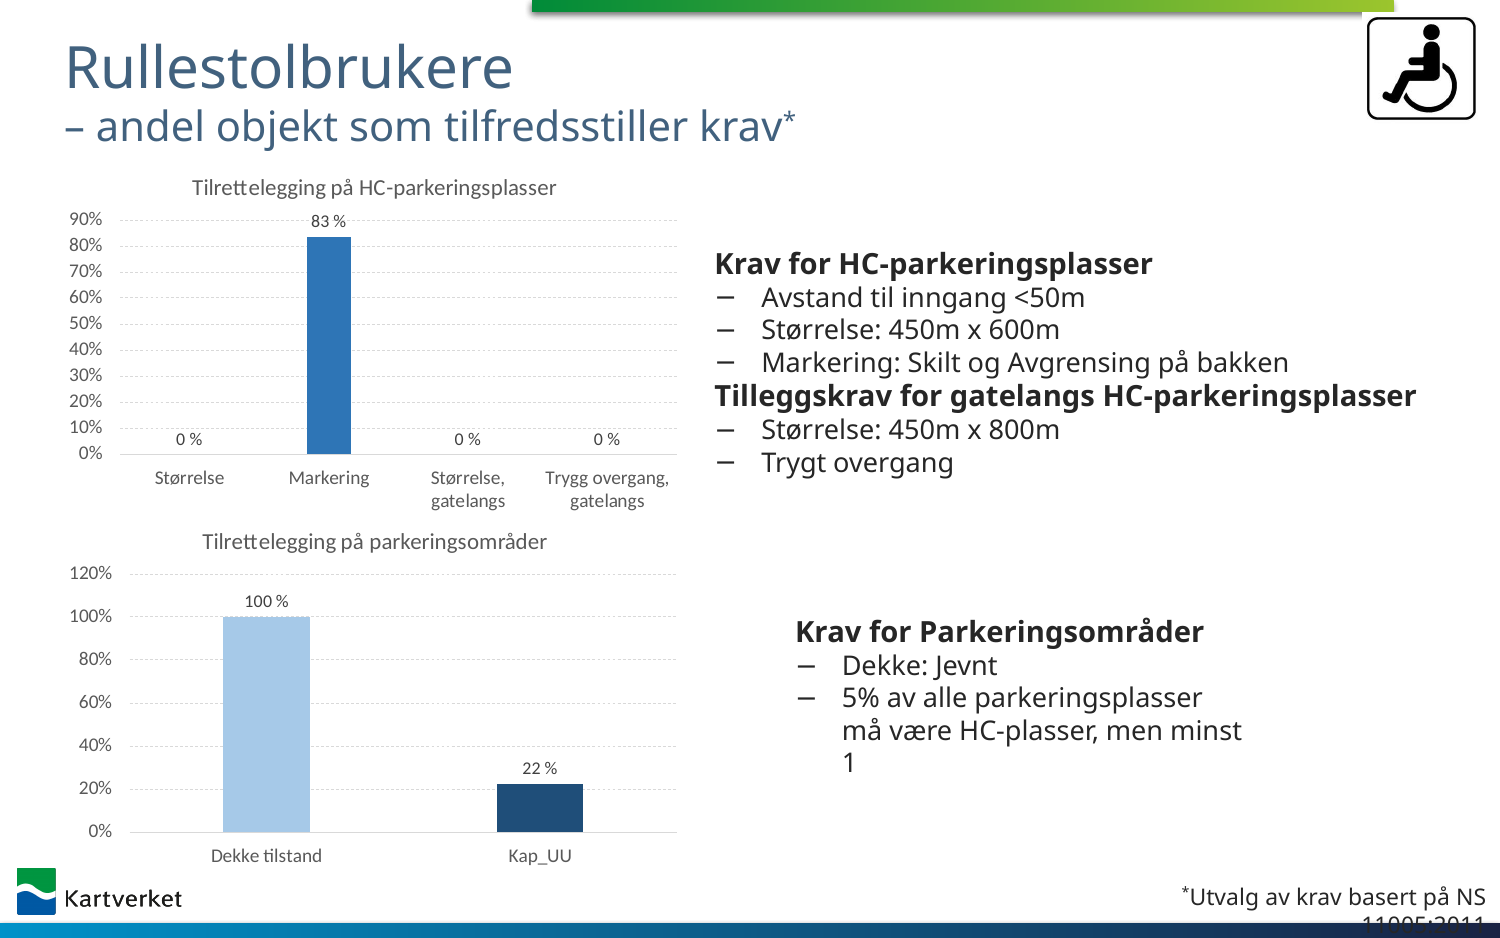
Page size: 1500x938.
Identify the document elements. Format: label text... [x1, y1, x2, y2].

picture [62, 166, 688, 519]
text_box Krav for HC-parkeringsplasser Avstand til inngang <50m Størrelse: 450m x 600m Markering: Skilt og Avgrensing på bakken Tilleggskrav for gatelangs HC-parkeringsplasser Størrelse: 450m x 800m Trygt overgang [699, 237, 1433, 485]
picture [62, 520, 688, 874]
picture [1362, 12, 1481, 126]
text_box *Utvalg av krav basert på NS 11005:2011 [1068, 873, 1500, 938]
text_box Krav for Parkeringsområder Dekke: Jevnt 5% av alle parkeringsplasser må være HC-plasser, men minst 1 [780, 605, 1261, 786]
text_box Rullestolbrukere – andel objekt som tilfredsstiller krav* [49, 25, 1431, 158]
